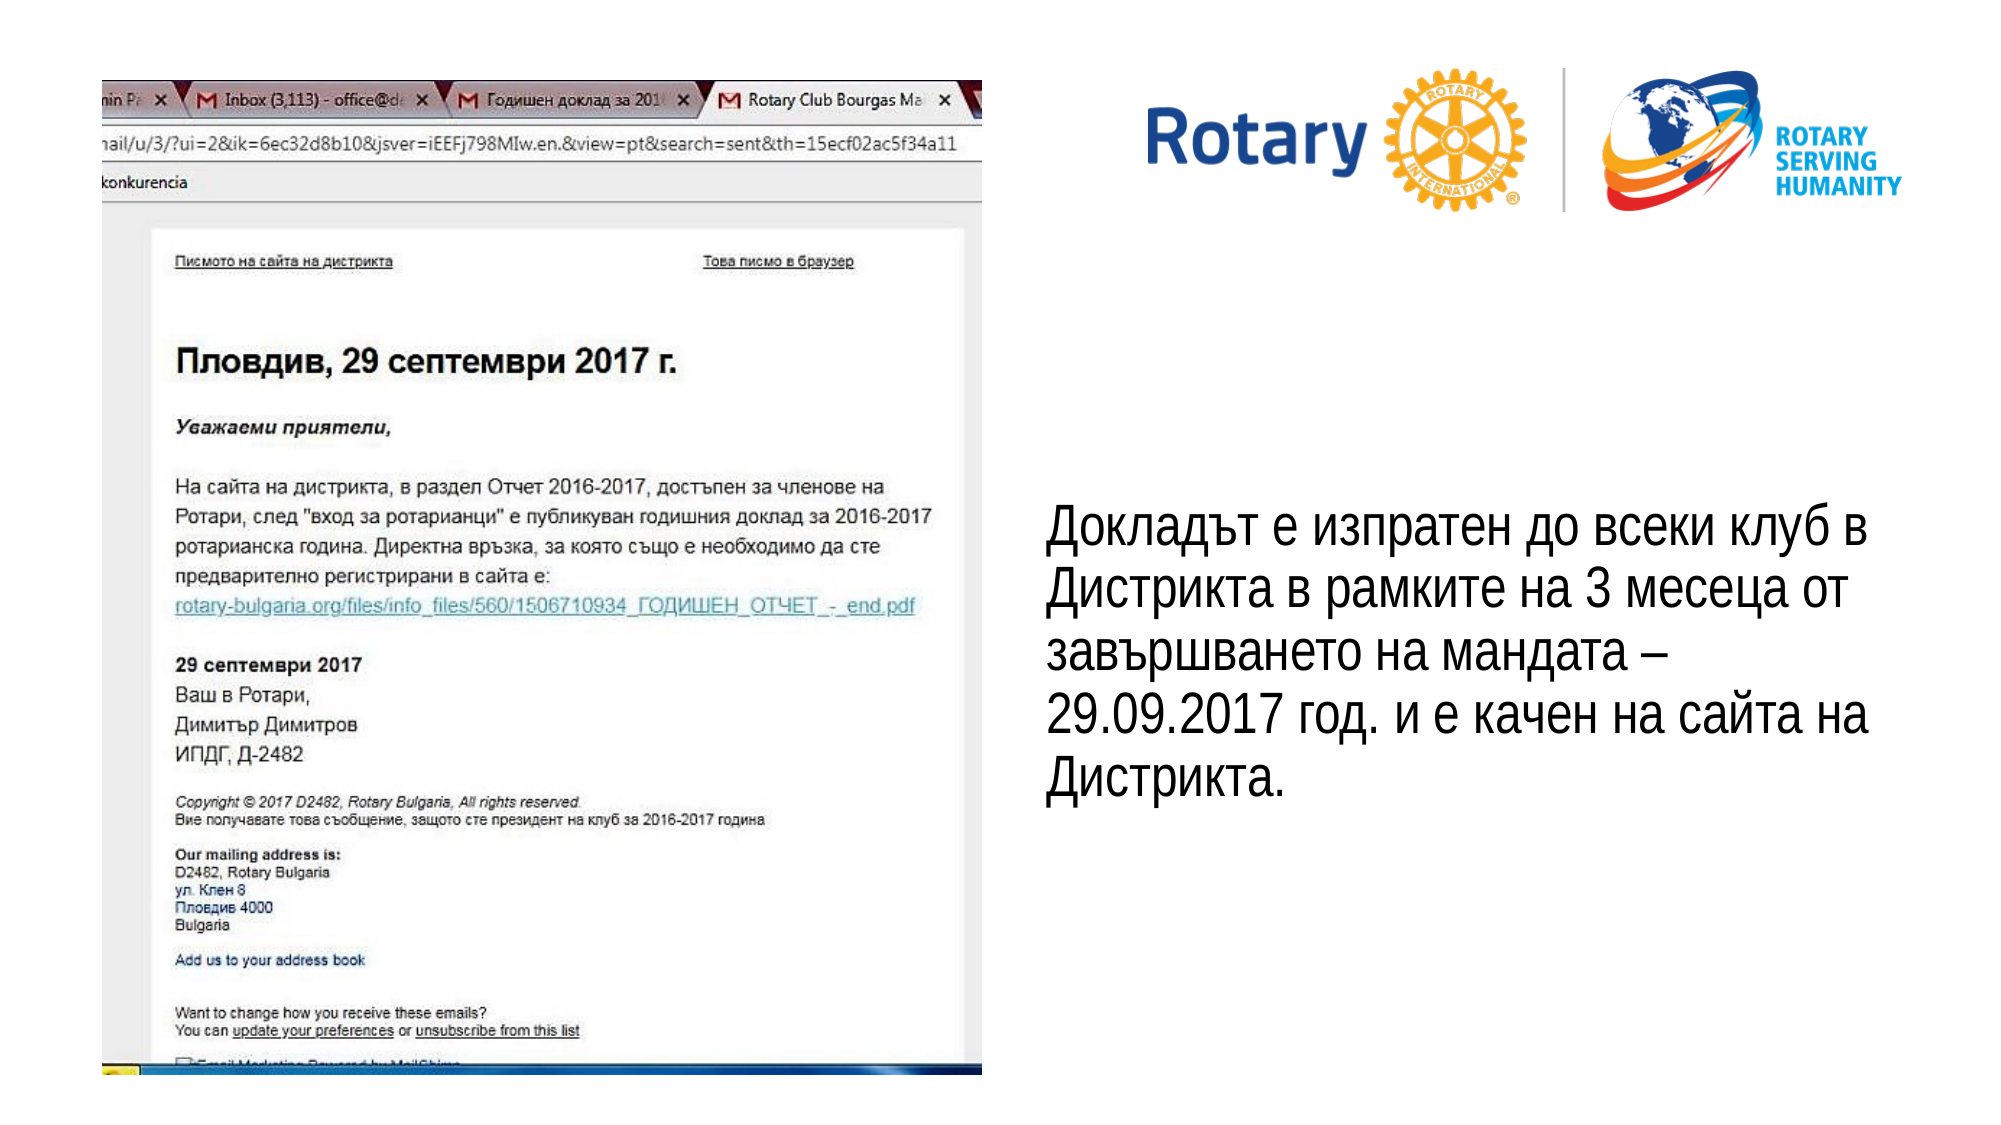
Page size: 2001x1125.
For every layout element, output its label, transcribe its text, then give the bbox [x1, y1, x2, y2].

picture [1148, 68, 1902, 212]
subtitle Докладът е изпратен до всеки клуб в Дистрикта в рамките на 3 месеца от завършването на мандата – 29.09.2017 год. и е качен на сайта на Дистрикта. [1031, 487, 1919, 903]
picture [102, 80, 982, 1076]
